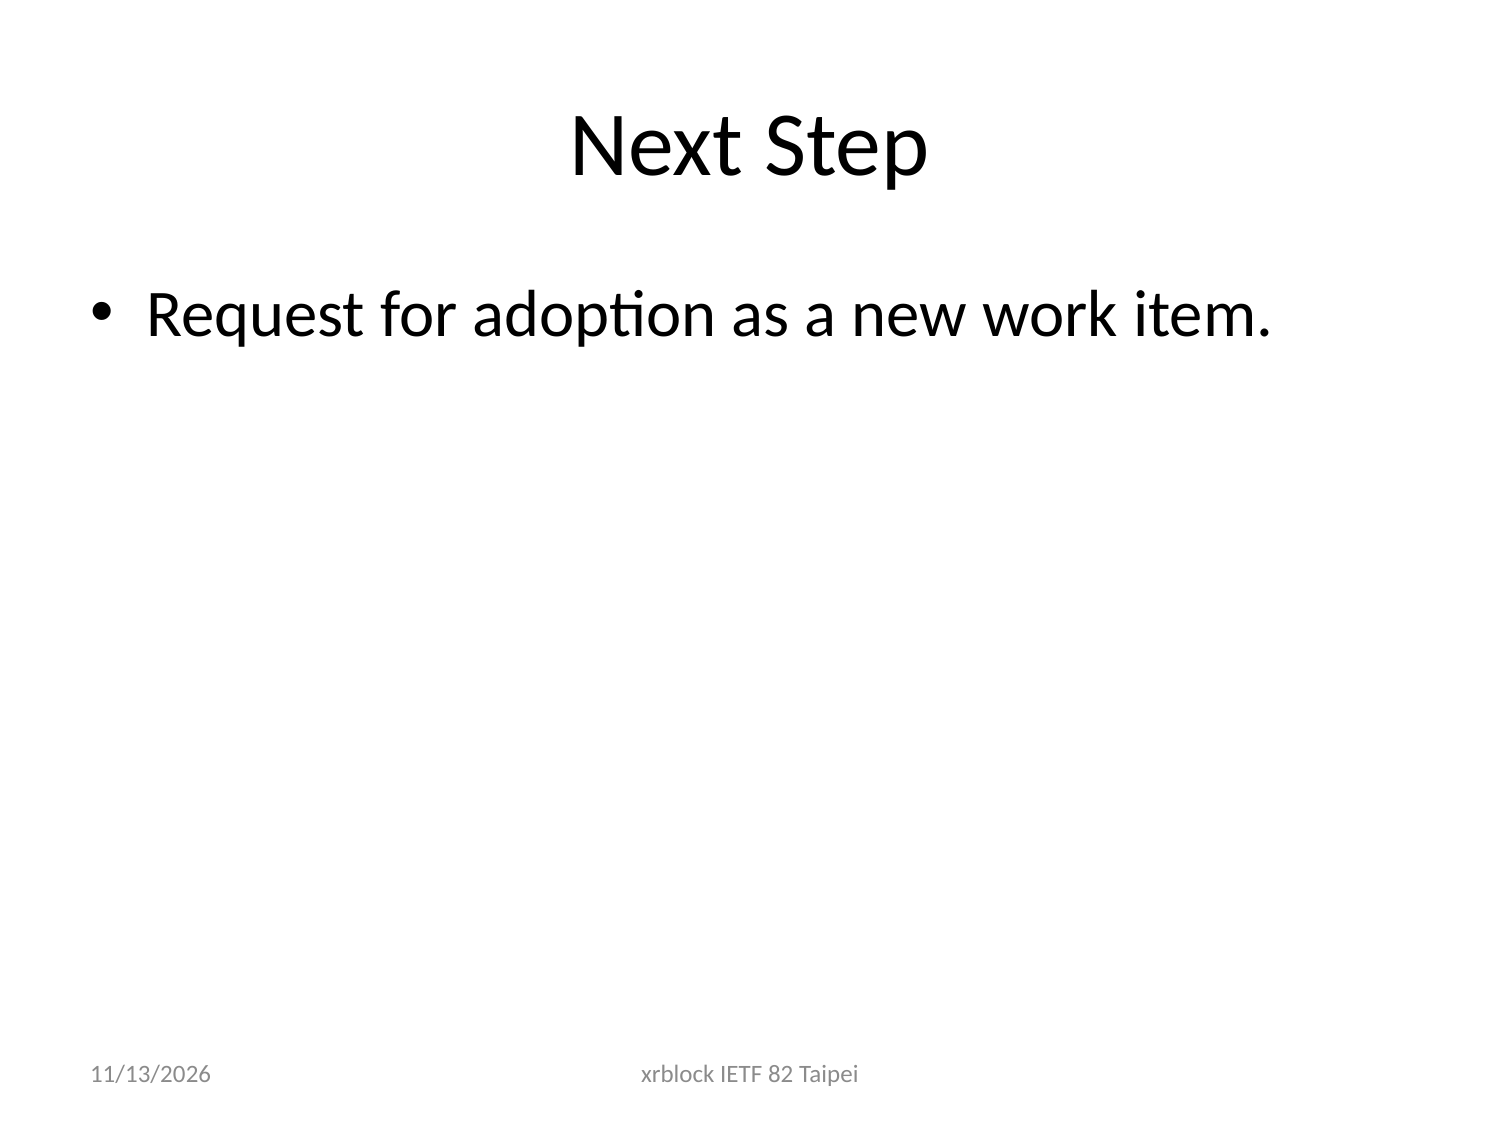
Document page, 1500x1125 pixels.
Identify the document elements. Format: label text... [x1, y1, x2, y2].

footer xrblock IETF 82 Taipei [512, 1042, 988, 1103]
title Next Step [75, 45, 1425, 233]
list Request for adoption as a new work item. [75, 262, 1425, 1005]
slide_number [75, 1042, 425, 1103]
